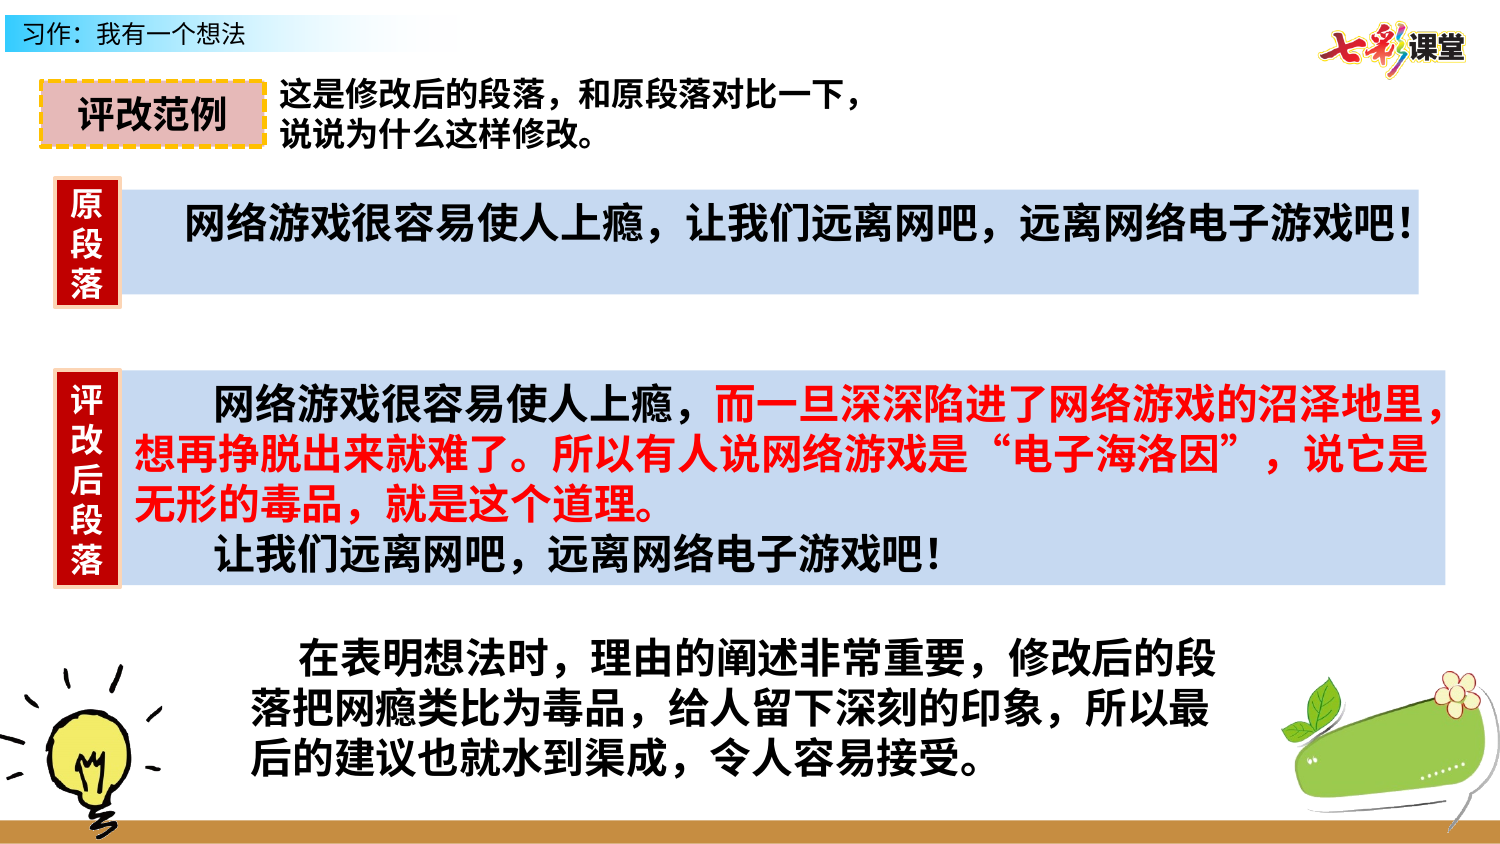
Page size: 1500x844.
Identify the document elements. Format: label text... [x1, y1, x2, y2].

picture [0, 653, 178, 844]
text_box 这是修改后的段落，和原段落对比一下， 说说为什么这样修改。 [264, 65, 1339, 161]
picture [1316, 20, 1468, 80]
picture [1277, 671, 1500, 833]
text_box 评改范例 [39, 79, 264, 149]
text_box 在表明想法时，理由的阐述非常重要，修改后的段落把网瘾类比为毒品，给人留下深刻的印象，所以最后的建议也就水到渠成，令人容易接受。 [235, 624, 1248, 789]
text_box 网络游戏很容易使人上瘾，让我们远离网吧，远离网络电子游戏吧！ [122, 189, 1419, 295]
text_box 原段落 [53, 176, 122, 309]
text_box 评改后段落 [53, 368, 122, 589]
text_box 网络游戏很容易使人上瘾，而一旦深深陷进了网络游戏的沼泽地里，想再挣脱出来就难了。所以有人说网络游戏是“电子海洛因”，说它是无形的毒品，就是这个道理。 让我们远离网吧，远离网络电子游戏吧！ [122, 370, 1446, 586]
